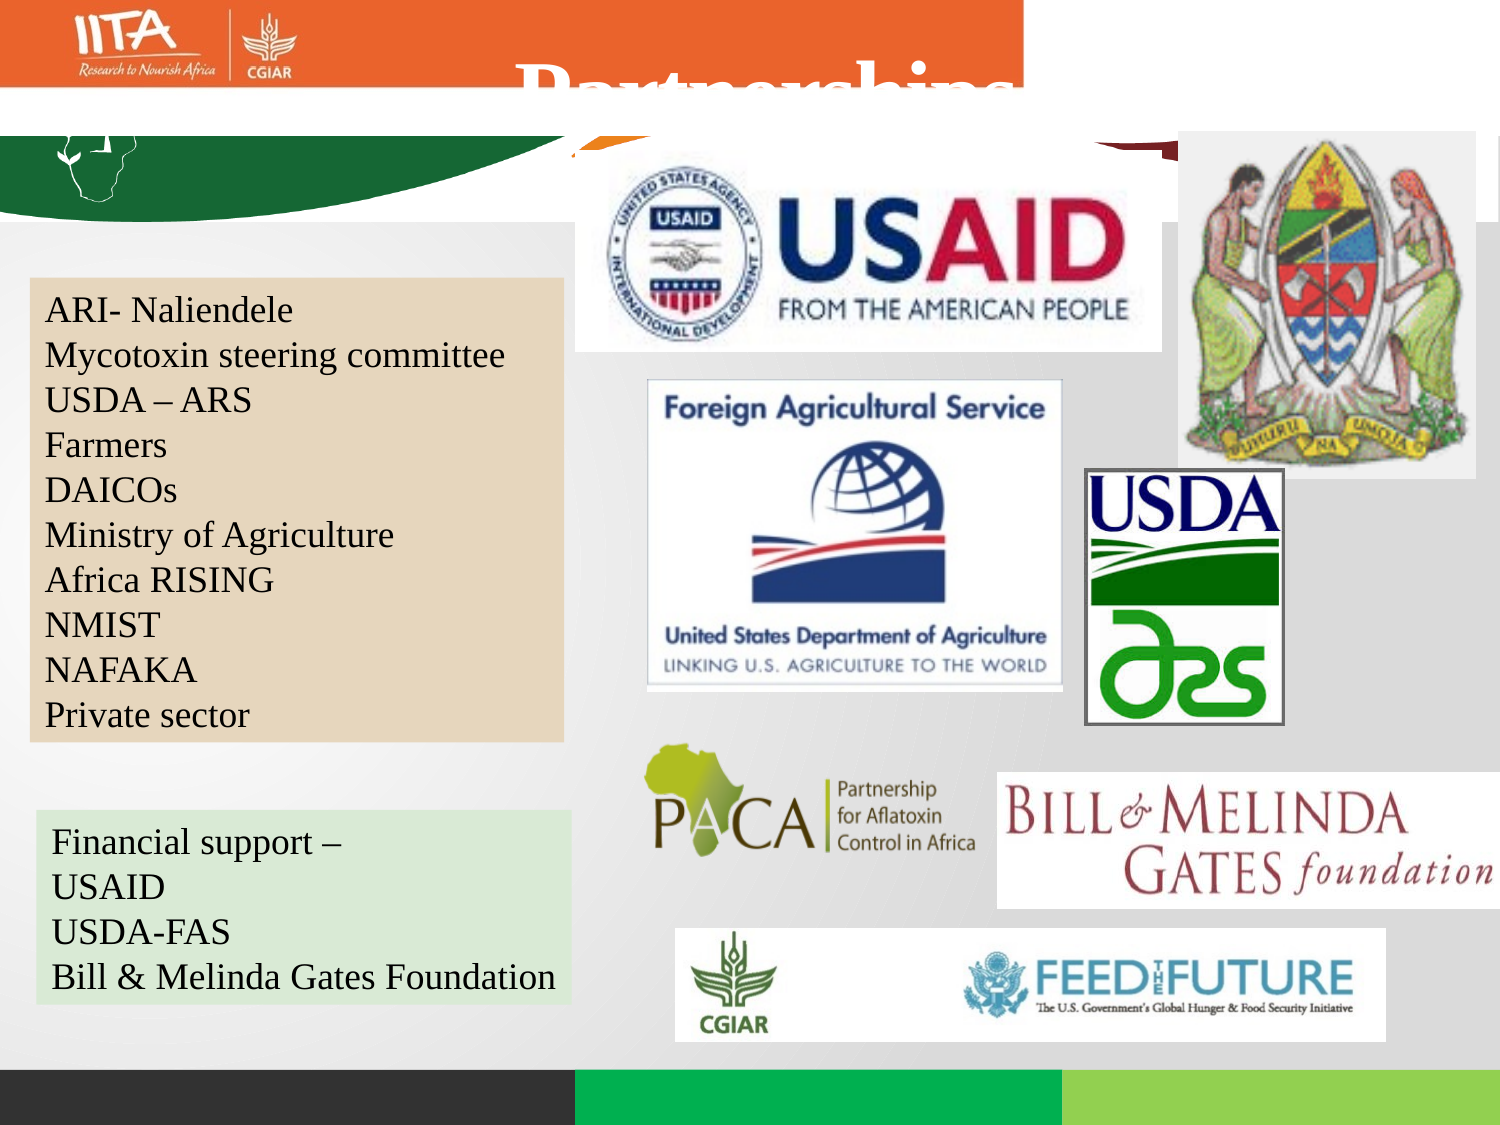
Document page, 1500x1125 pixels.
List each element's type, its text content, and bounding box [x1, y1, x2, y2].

picture [636, 730, 988, 867]
picture [0, 0, 1500, 726]
picture [646, 379, 1063, 692]
picture [996, 771, 1500, 909]
text_box [1060, 1068, 1500, 1125]
text_box [0, 1068, 573, 1125]
picture [674, 927, 1386, 1048]
text_box ARI- Naliendele Mycotoxin steering committee USDA – ARS Farmers DAICOs Ministry of Agriculture Africa RISING NMIST NAFAKA Private sector [29, 277, 565, 743]
text_box Financial support – USAID USDA-FAS Bill & Melinda Gates Foundation [36, 809, 572, 1005]
text_box [573, 1068, 1060, 1125]
